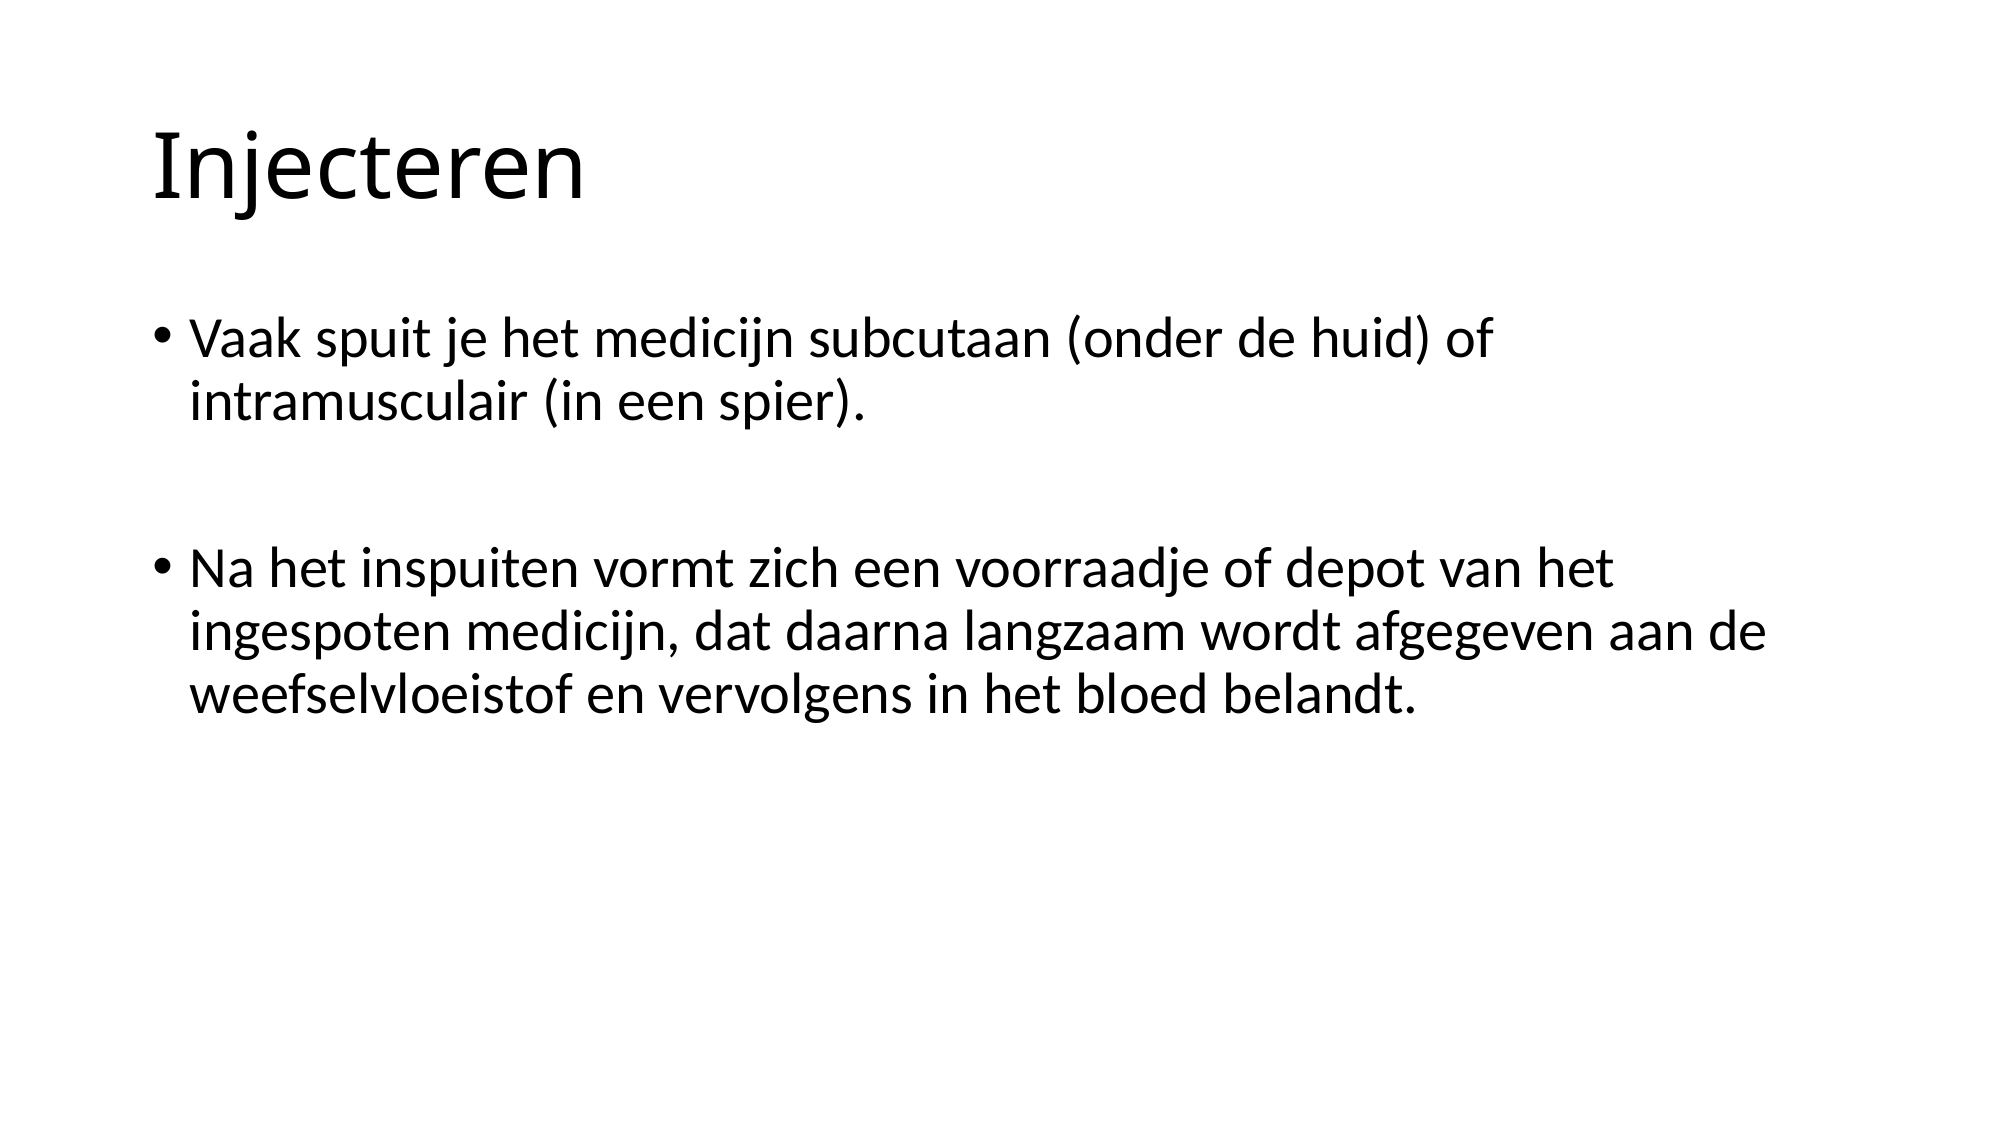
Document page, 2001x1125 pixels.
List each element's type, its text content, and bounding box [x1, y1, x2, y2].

list Vaak spuit je het medicijn subcutaan (onder de huid) of intramusculair (in een spier). Na het inspuiten vormt zich een voorraadje of depot van het ingespoten medicijn, dat daarna langzaam wordt afgegeven aan de weefselvloeistof en vervolgens in het bloed belandt. [137, 299, 1863, 1014]
title Injecteren [137, 59, 1863, 278]
